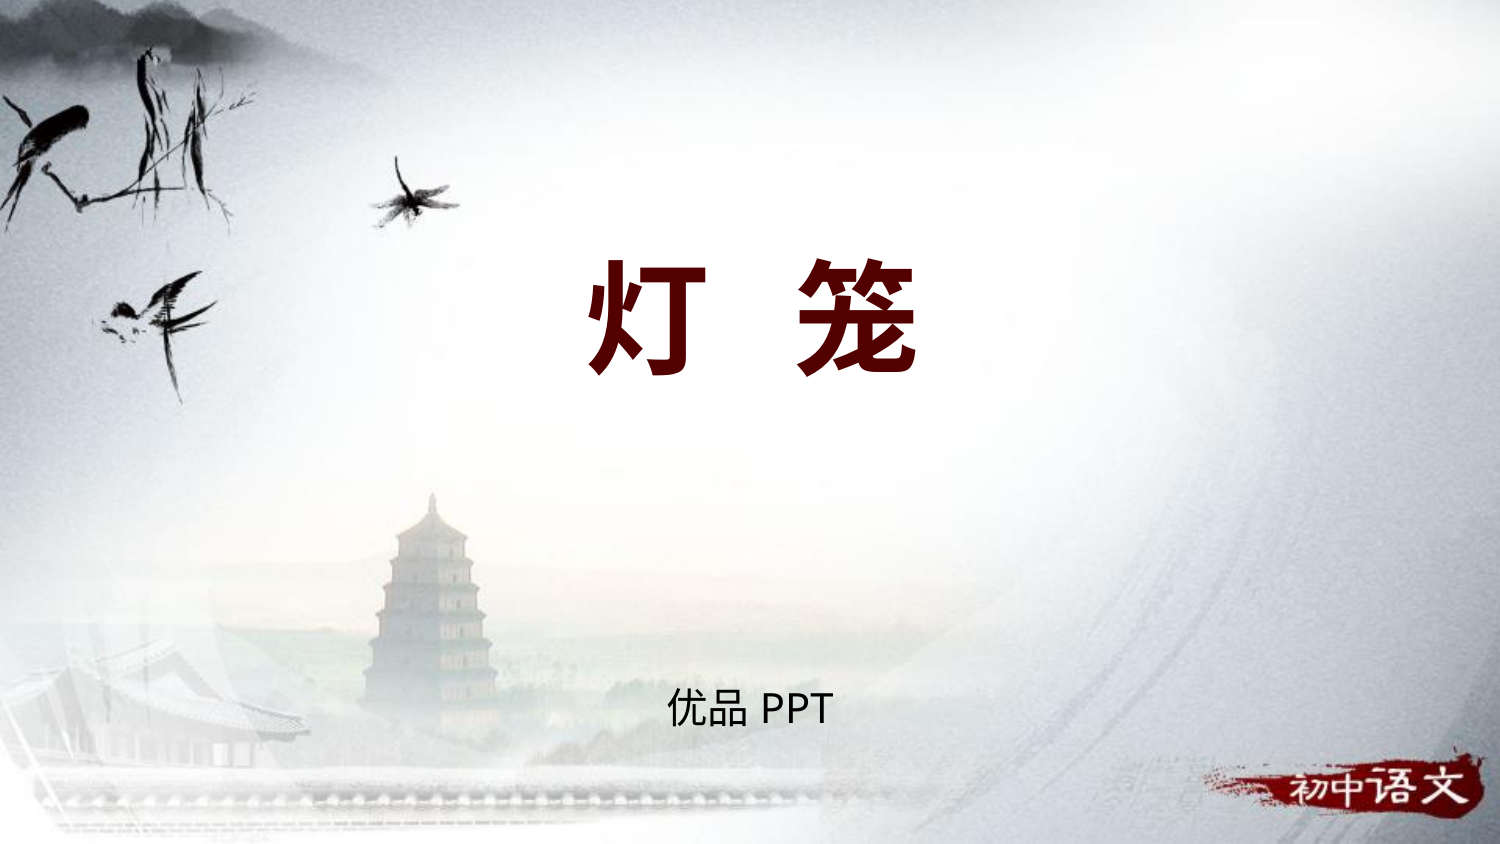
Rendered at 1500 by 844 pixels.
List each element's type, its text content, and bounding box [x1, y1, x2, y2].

text_box 灯 笼 [414, 232, 1136, 363]
picture [0, 740, 1500, 844]
picture [0, 0, 1500, 669]
text_box 优品PPT [0, 669, 1500, 740]
